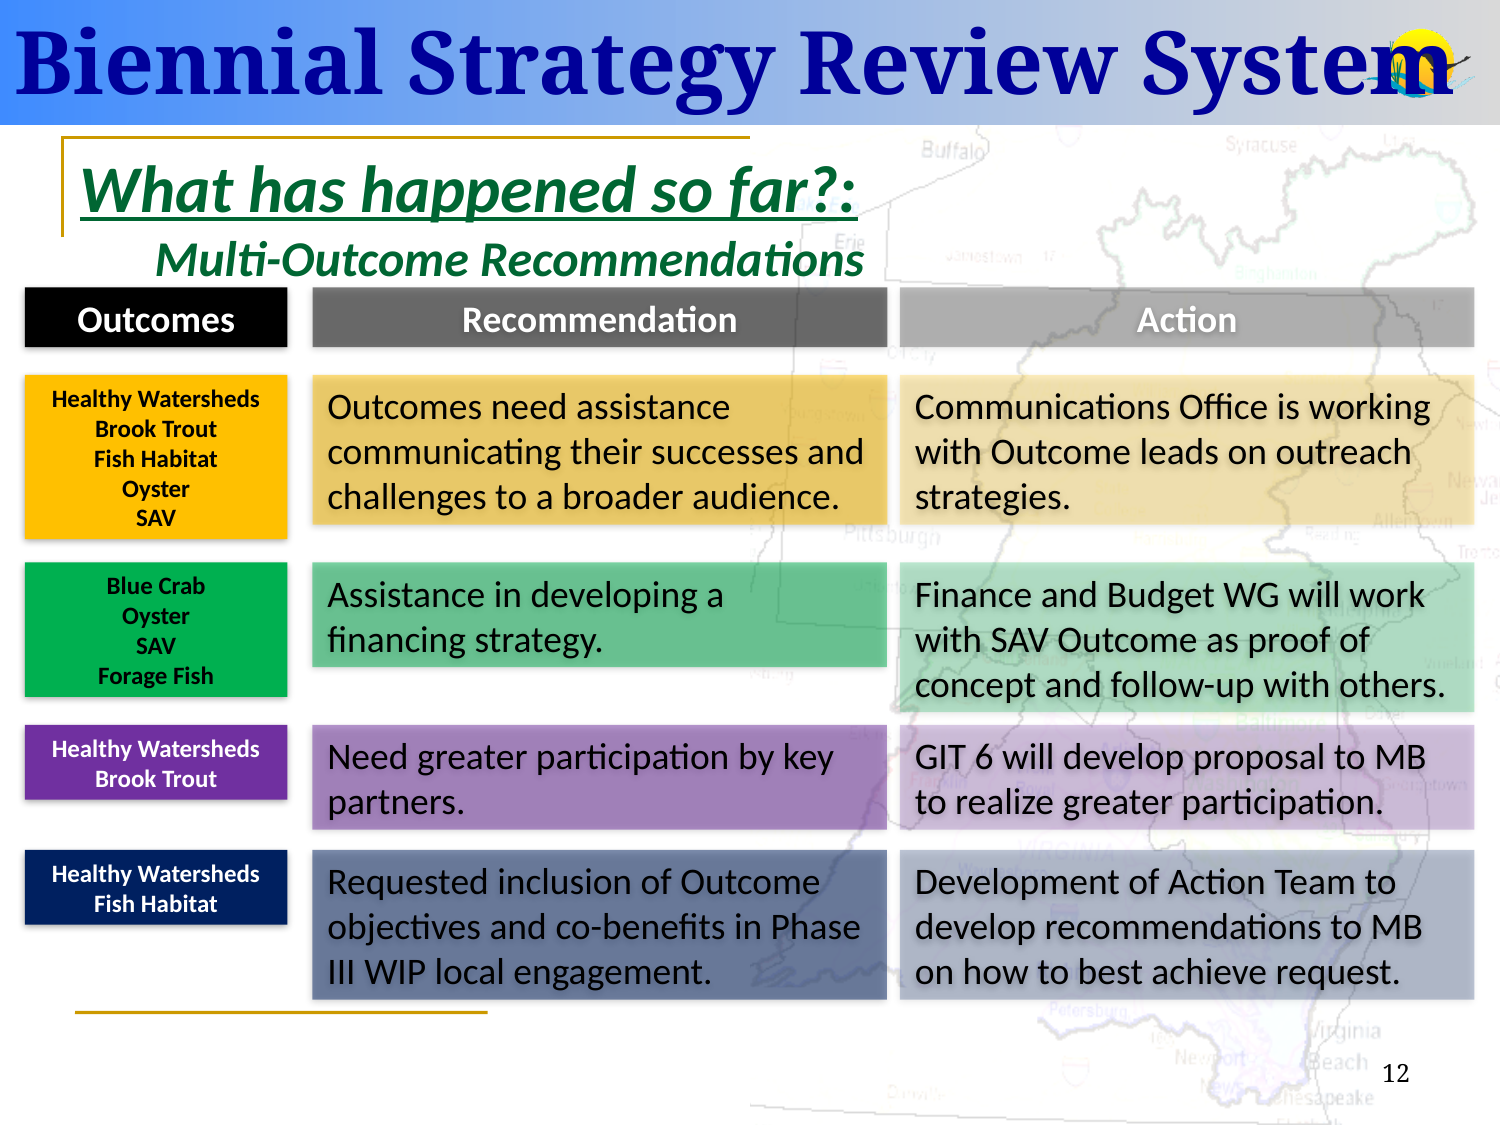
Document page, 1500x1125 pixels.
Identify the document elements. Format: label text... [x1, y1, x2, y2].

text_box Blue Crab Oyster SAV Forage Fish [24, 562, 288, 697]
text_box Development of Action Team to develop recommendations to MB on how to best achieve request. [899, 849, 1475, 1000]
text_box What has happened so far?: Multi-Outcome Recommendations [64, 138, 1359, 288]
text_box Outcomes need assistance communicating their successes and challenges to a broader audience. [312, 374, 888, 525]
text_box Finance and Budget WG will work with SAV Outcome as proof of concept and follow-up with others. [899, 562, 1475, 713]
text_box Assistance in developing a financing strategy. [312, 562, 887, 668]
text_box GIT 6 will develop proposal to MB to realize greater participation. [899, 724, 1475, 830]
text_box Recommendation [312, 287, 888, 348]
text_box Healthy Watersheds Brook Trout Fish Habitat Oyster SAV [24, 374, 288, 540]
text_box [487, 987, 1038, 1050]
text_box Action [899, 287, 1475, 348]
text_box Outcomes [24, 287, 288, 348]
text_box Requested inclusion of Outcome objectives and co-benefits in Phase III WIP local engagement. [312, 849, 887, 1000]
text_box Communications Office is working with Outcome leads on outreach strategies. [899, 374, 1475, 525]
text_box Healthy Watersheds Fish Habitat [24, 849, 288, 925]
text_box Healthy Watersheds Brook Trout [24, 724, 288, 800]
text_box Need greater participation by key partners. [312, 724, 887, 830]
text_box Biennial Strategy Review System [0, 0, 1500, 120]
slide_number 12 [1074, 1023, 1426, 1100]
